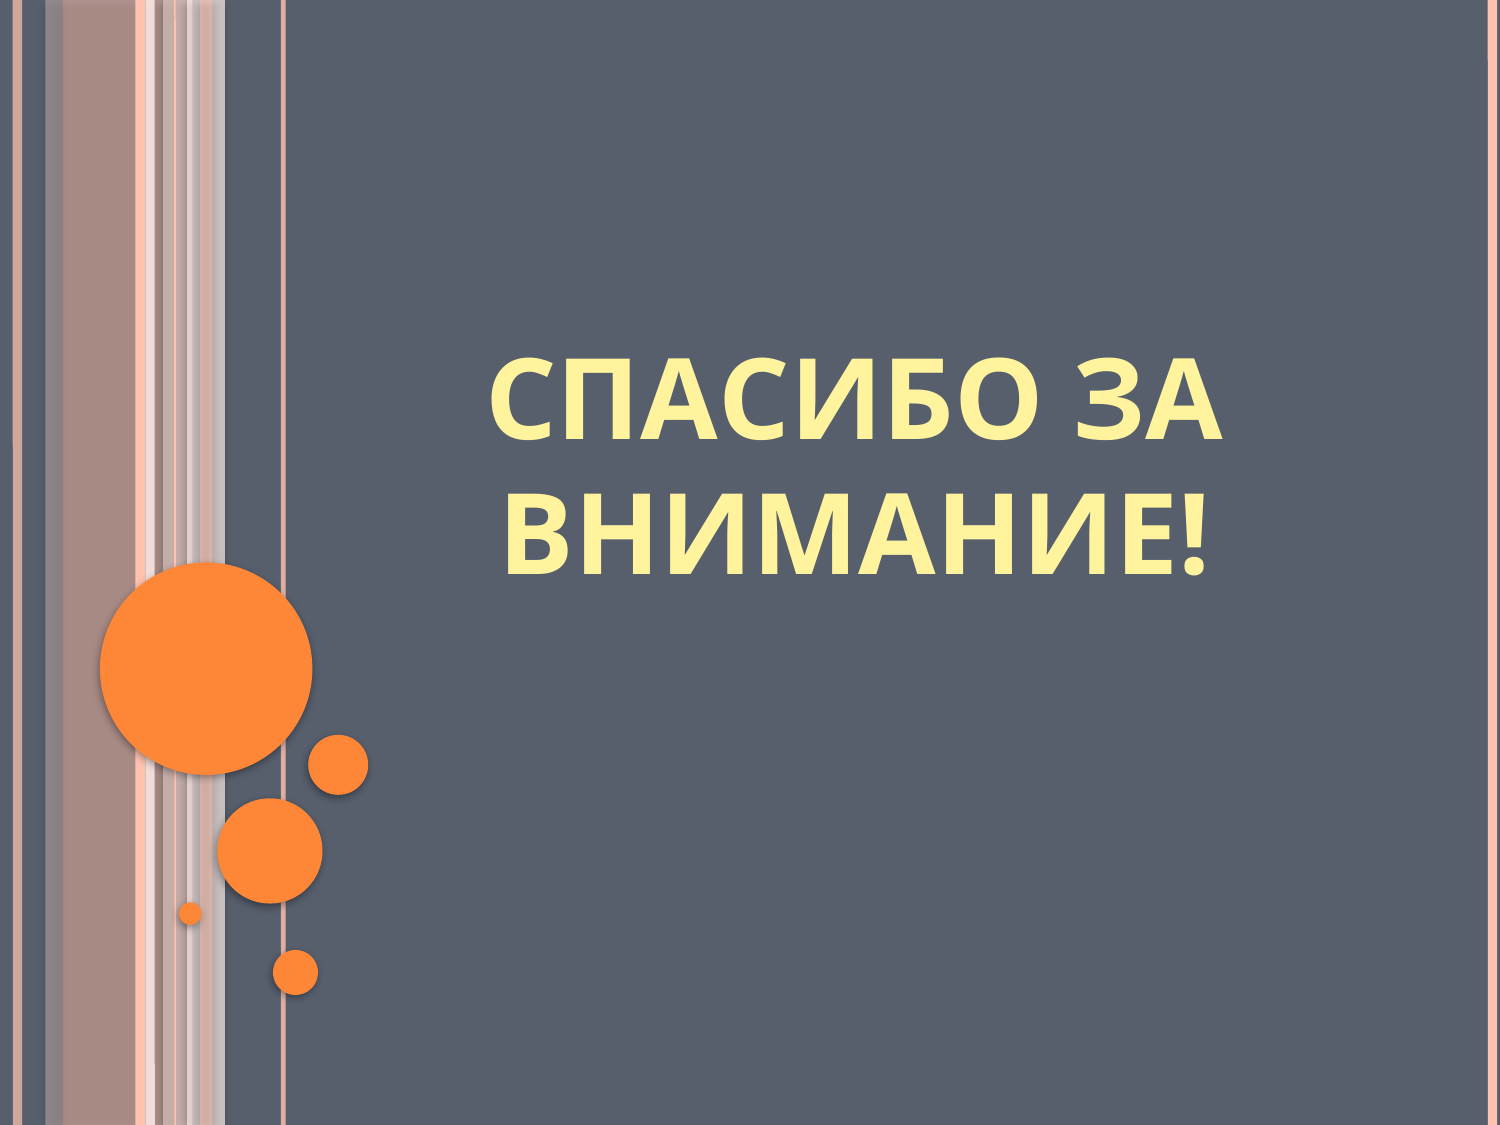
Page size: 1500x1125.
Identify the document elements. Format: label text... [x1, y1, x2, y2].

title Спасибо за внимание! [348, 267, 1361, 605]
